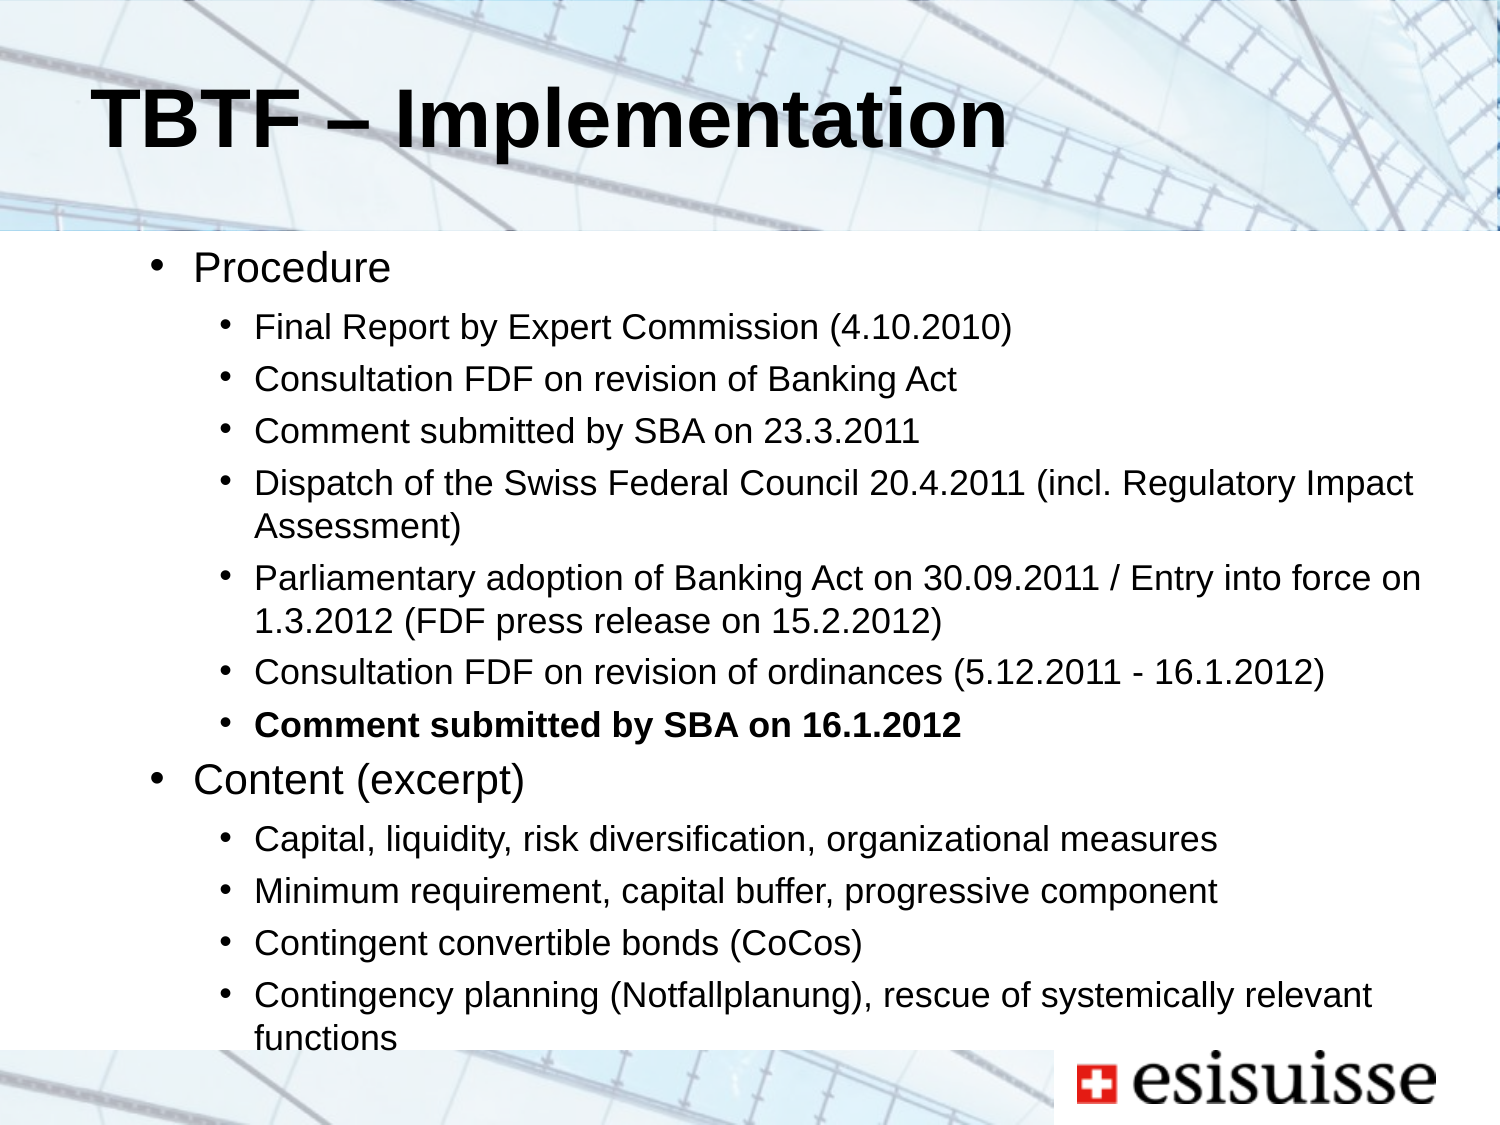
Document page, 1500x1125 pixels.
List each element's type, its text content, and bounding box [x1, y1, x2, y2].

picture [1077, 1071, 1436, 1104]
text_box Procedure Final Report by Expert Commission (4.10.2010) Consultation FDF on revision of Banking Act Comment submitted by SBA on 23.3.2011 Dispatch of the Swiss Federal Council 20.4.2011 (incl. Regulatory Impact Assessment) Parliamentary adoption of Banking Act on 30.09.2011 / Entry into force on 1.3.2012 (FDF press release on 15.2.2012) Consultation FDF on revision of ordinances (5.12.2011 - 16.1.2012) Comment submitted by SBA on 16.1.2012 Content (excerpt) Capital, liquidity, risk diversification, organizational measures Minimum requirement, capital buffer, progressive component Contingent convertible bonds (CoCos) Contingency planning (Notfallplanung), rescue of systemically relevant functions [64, 231, 1500, 1071]
title TBTF – Implementation [75, 20, 1425, 209]
